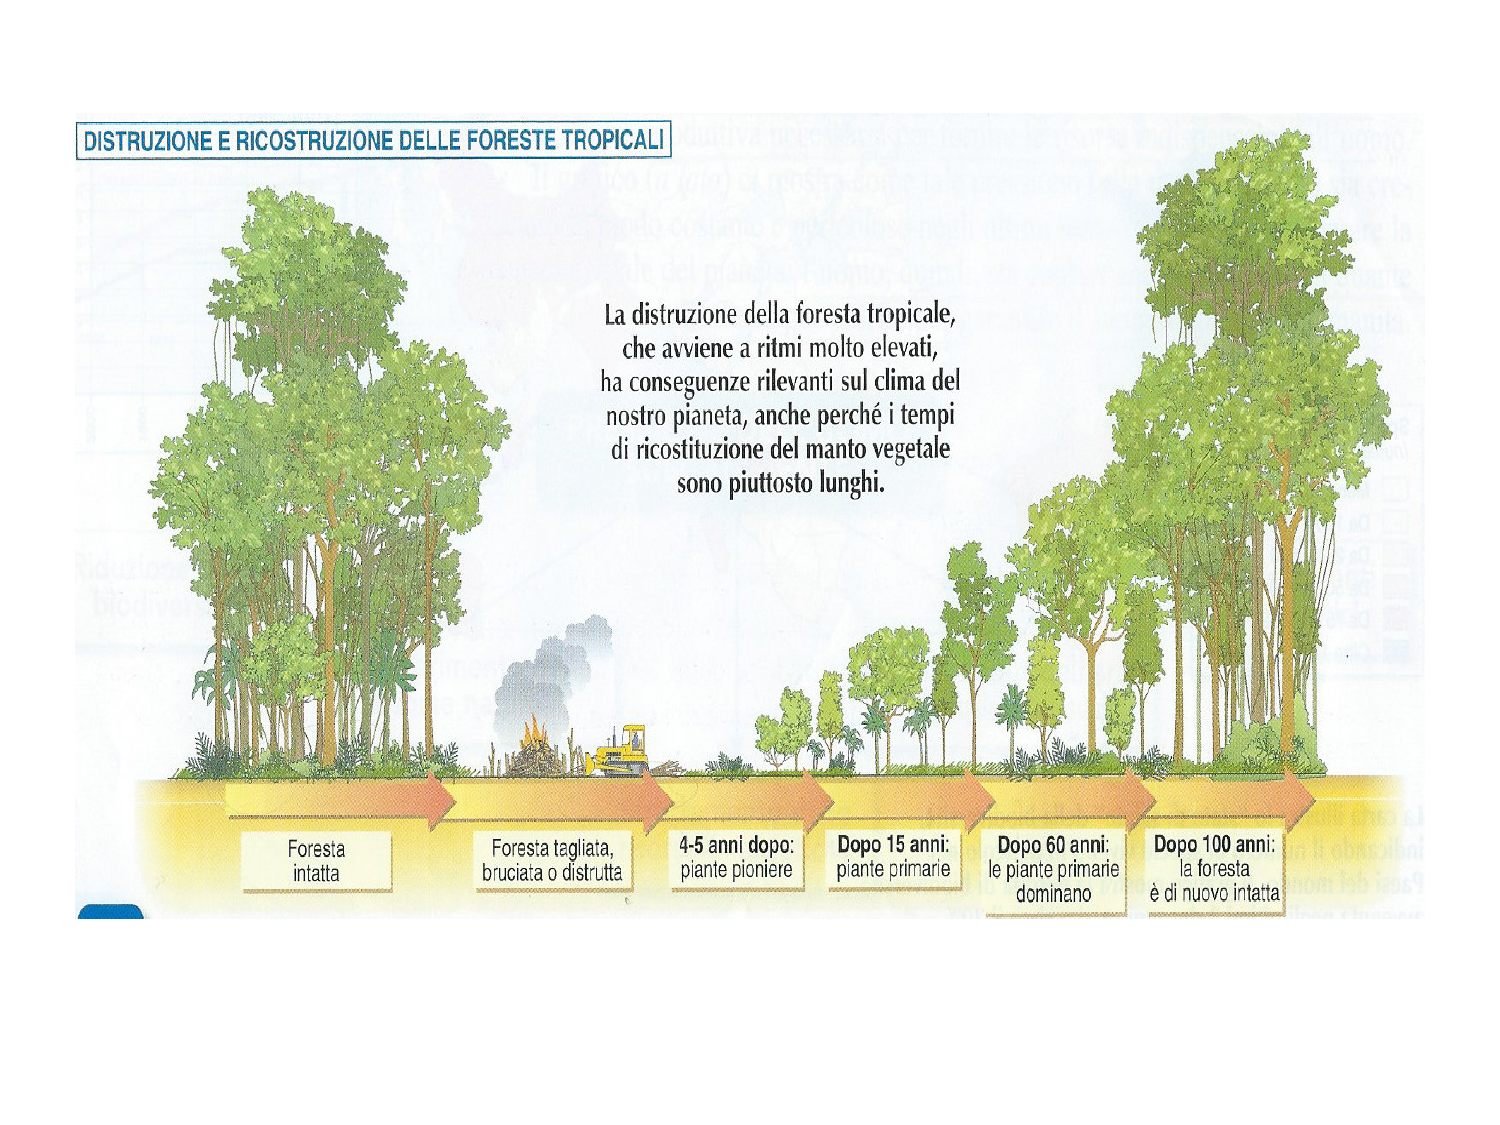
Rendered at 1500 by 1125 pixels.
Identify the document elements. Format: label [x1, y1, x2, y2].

list [74, 113, 1426, 919]
